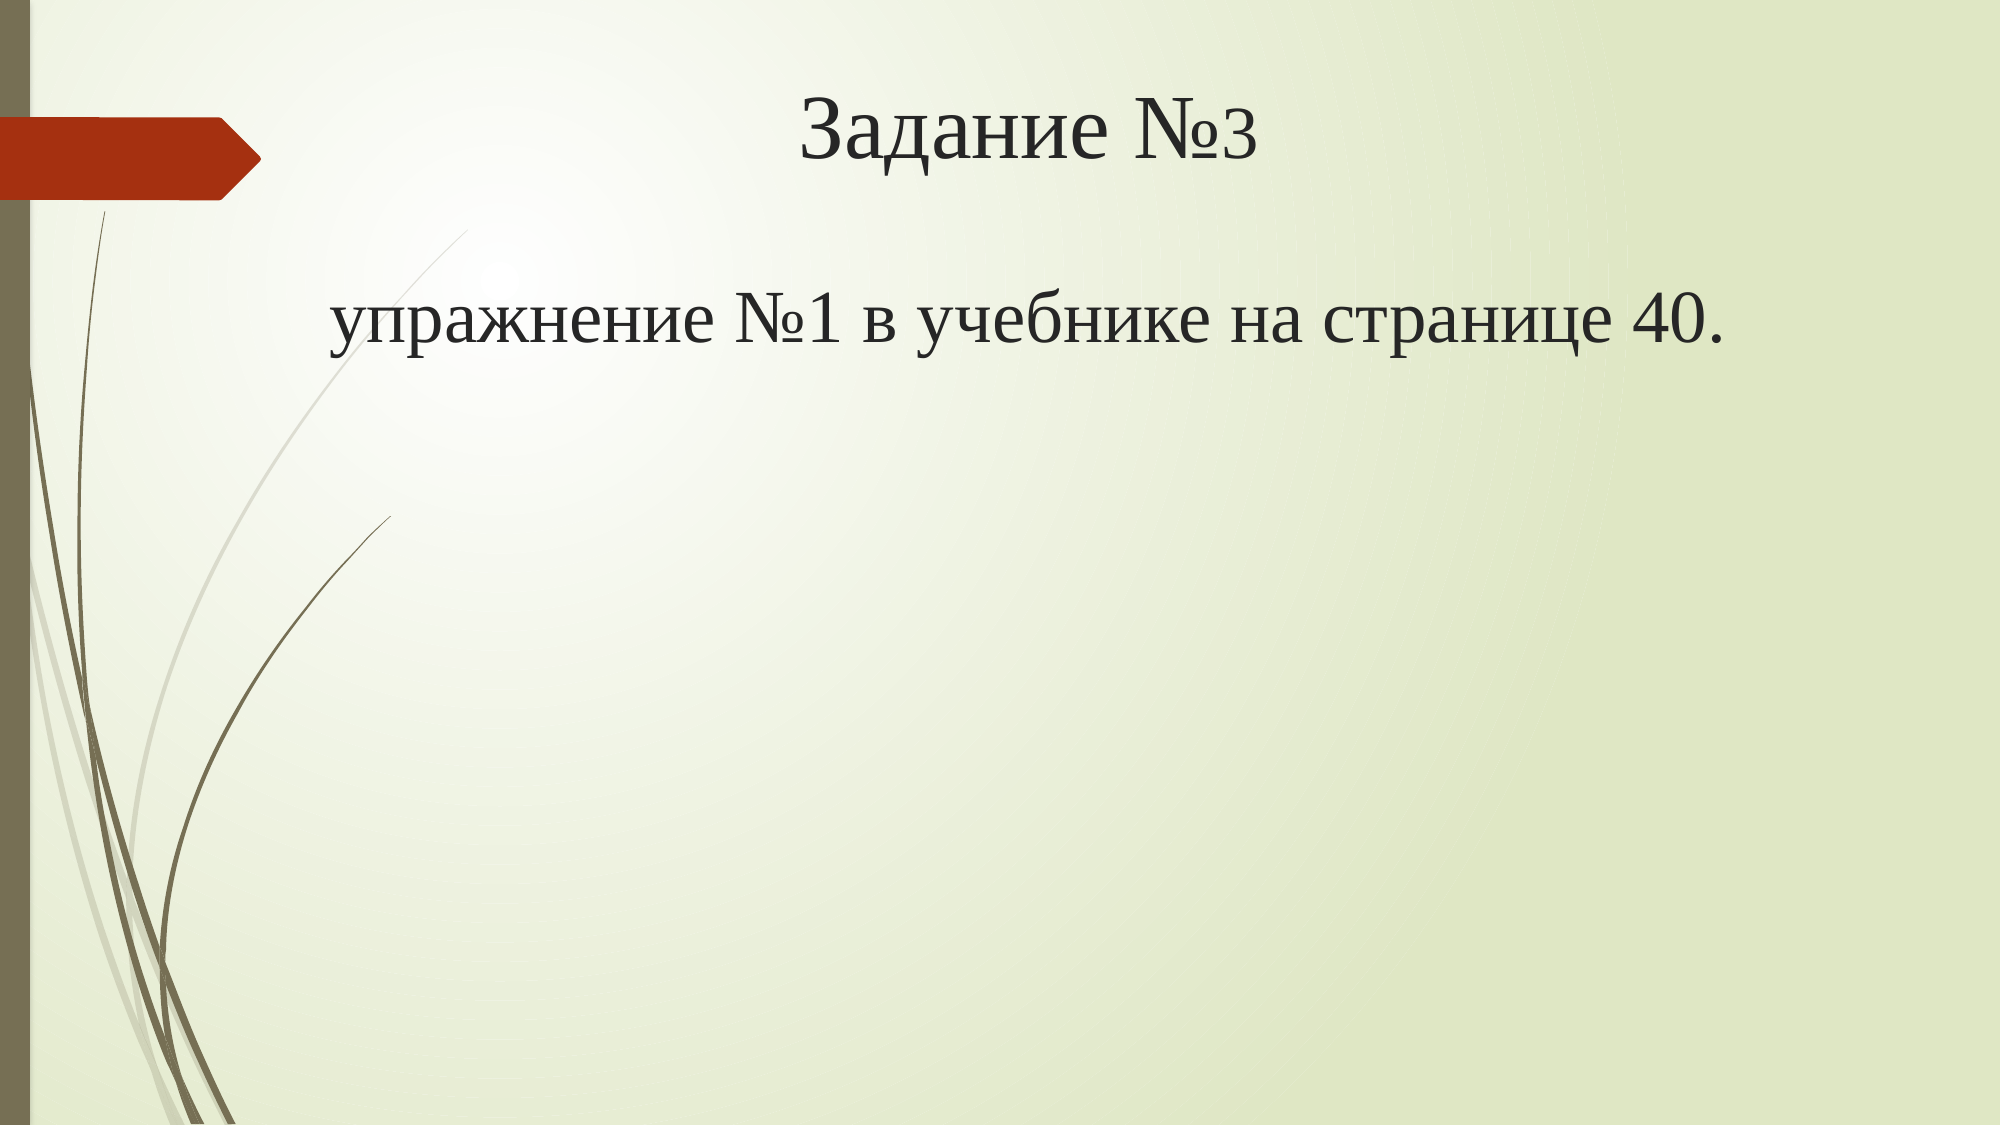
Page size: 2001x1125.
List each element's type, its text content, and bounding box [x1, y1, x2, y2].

title Задание №3 упражнение №1 в учебнике на странице 40. [137, 59, 1920, 1035]
